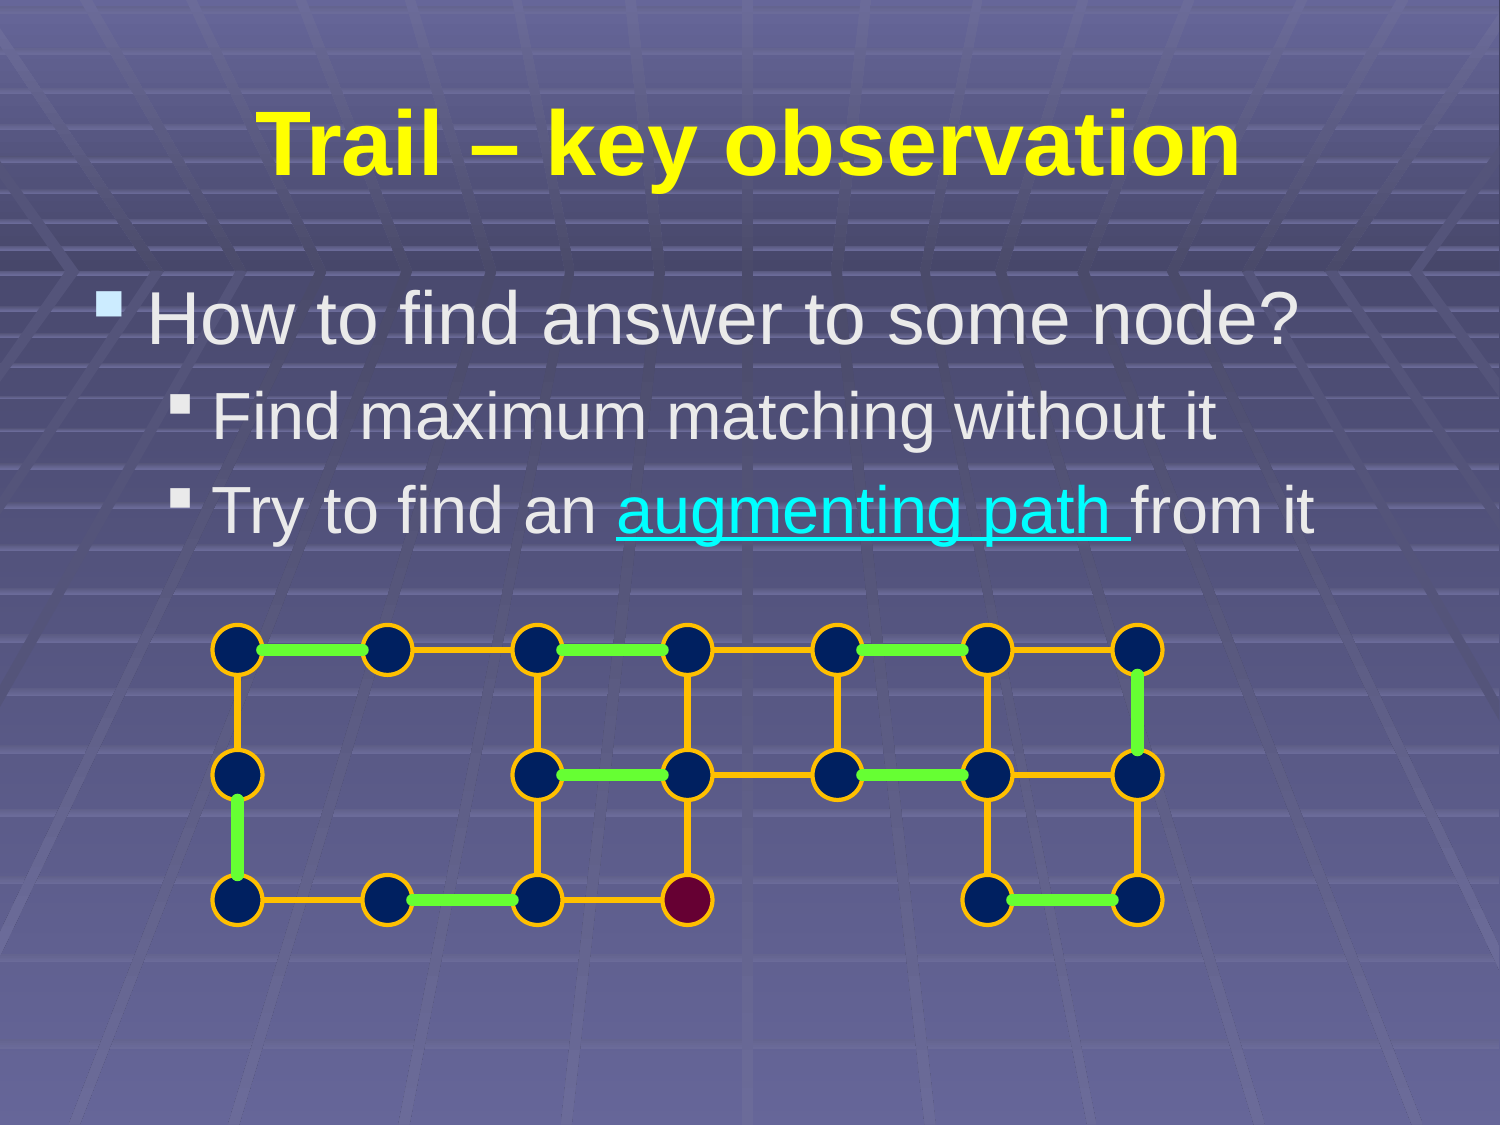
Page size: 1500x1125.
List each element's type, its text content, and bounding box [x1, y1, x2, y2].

text_box [210, 873, 265, 928]
text_box [661, 622, 715, 677]
text_box [510, 622, 564, 677]
text_box [210, 748, 265, 802]
text_box [661, 748, 715, 802]
text_box [1111, 873, 1165, 928]
text_box [810, 622, 864, 677]
text_box [1110, 622, 1165, 677]
text_box [961, 622, 1015, 677]
title Trail – key observation [74, 44, 1425, 233]
text_box [810, 748, 864, 803]
text_box [511, 873, 565, 928]
text_box [960, 873, 1014, 928]
text_box [210, 622, 264, 677]
text_box [660, 873, 715, 928]
text_box [961, 748, 1015, 802]
text_box [1110, 748, 1165, 802]
text_box [361, 622, 415, 678]
text_box [510, 748, 564, 802]
list How to find answer to some node? Find maximum matching without it Try to find an augmenting path from it [74, 261, 1425, 1001]
text_box [360, 872, 414, 928]
